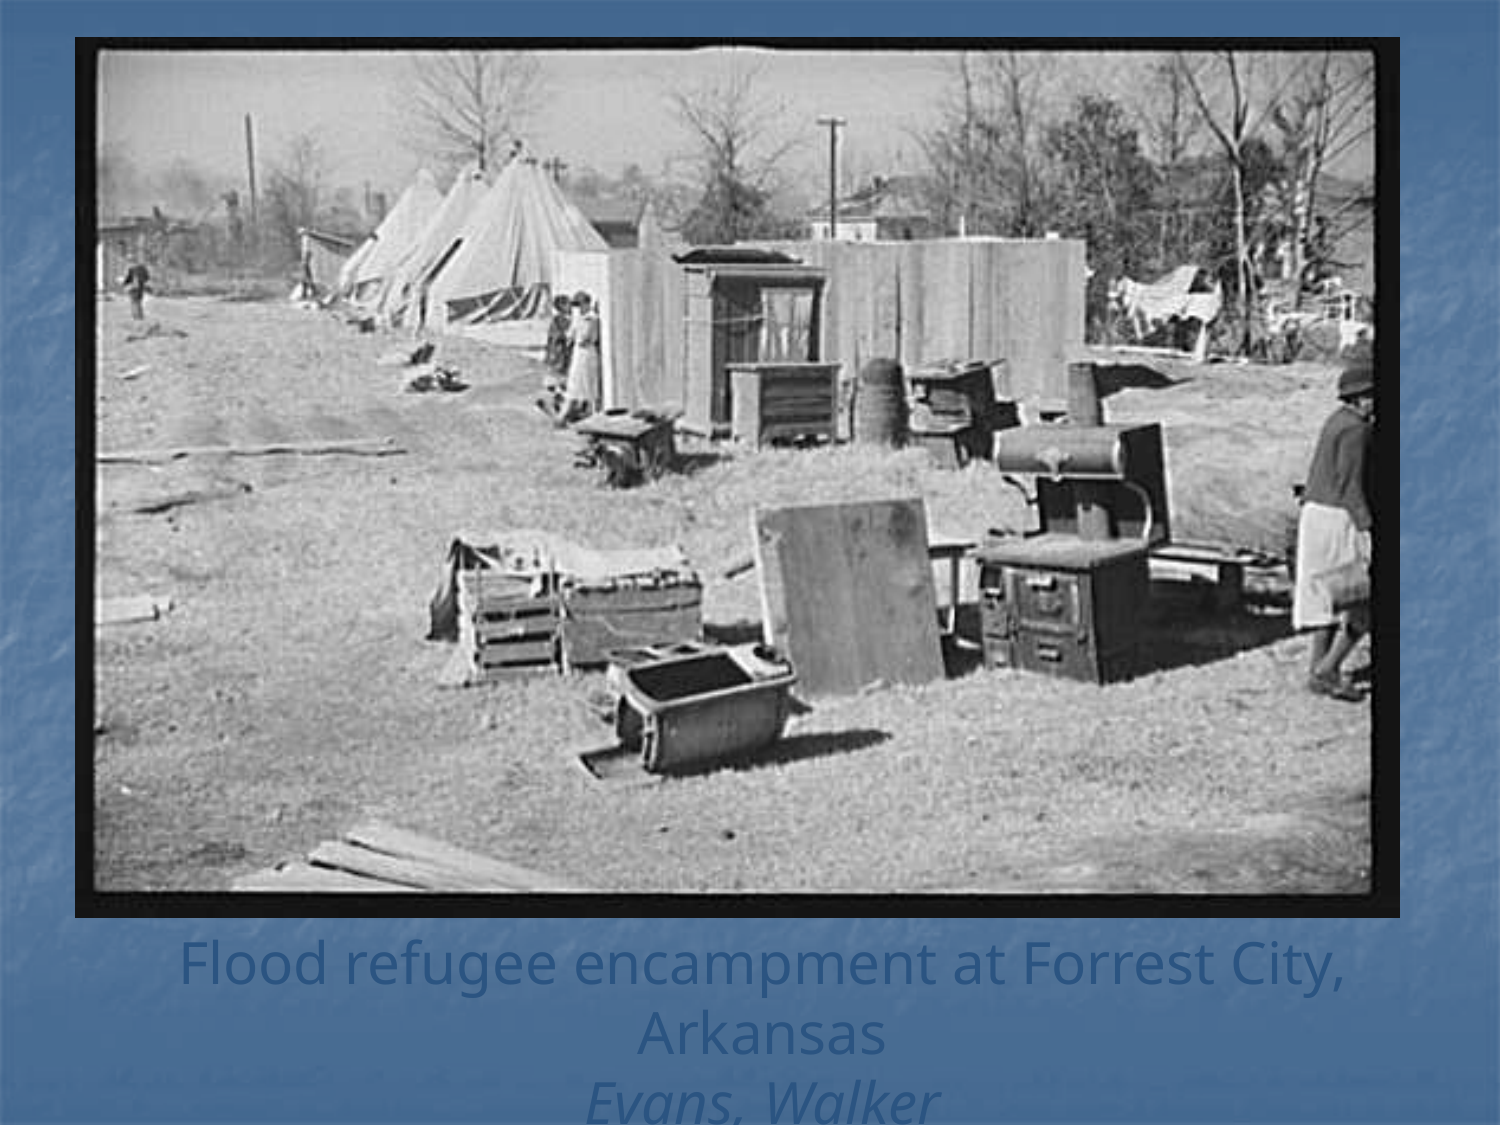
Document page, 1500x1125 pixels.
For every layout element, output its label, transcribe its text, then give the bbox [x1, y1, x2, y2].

picture [74, 37, 1401, 918]
title Flood refugee encampment at Forrest City, Arkansas Evans, Walker [124, 937, 1401, 1125]
